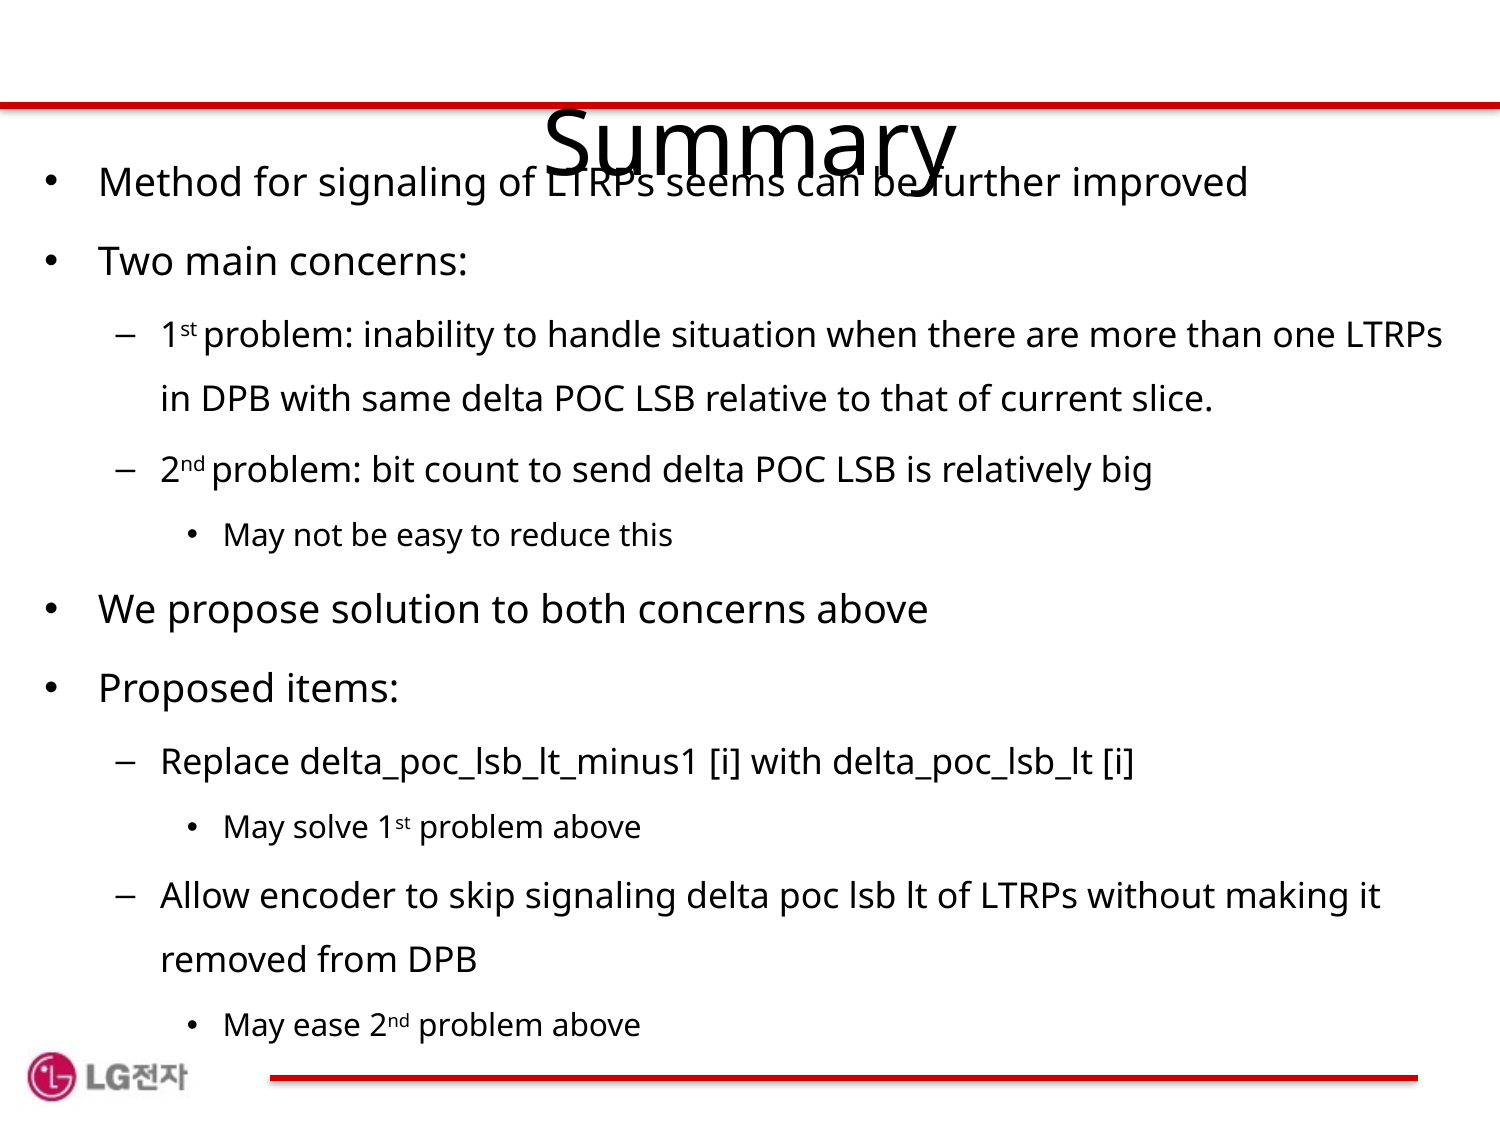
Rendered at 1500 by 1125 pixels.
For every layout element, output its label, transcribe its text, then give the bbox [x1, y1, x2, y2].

list Method for signaling of LTRPs seems can be further improved Two main concerns: 1st problem: inability to handle situation when there are more than one LTRPs in DPB with same delta POC LSB relative to that of current slice. 2nd problem: bit count to send delta POC LSB is relatively big May not be easy to reduce this We propose solution to both concerns above Proposed items: Replace delta_poc_lsb_lt_minus1 [i] with delta_poc_lsb_lt [i] May solve 1st problem above Allow encoder to skip signaling delta poc lsb lt of LTRPs without making it removed from DPB May ease 2nd problem above [29, 125, 1471, 1059]
title Summary [74, 44, 1426, 125]
picture [0, 1037, 249, 1125]
